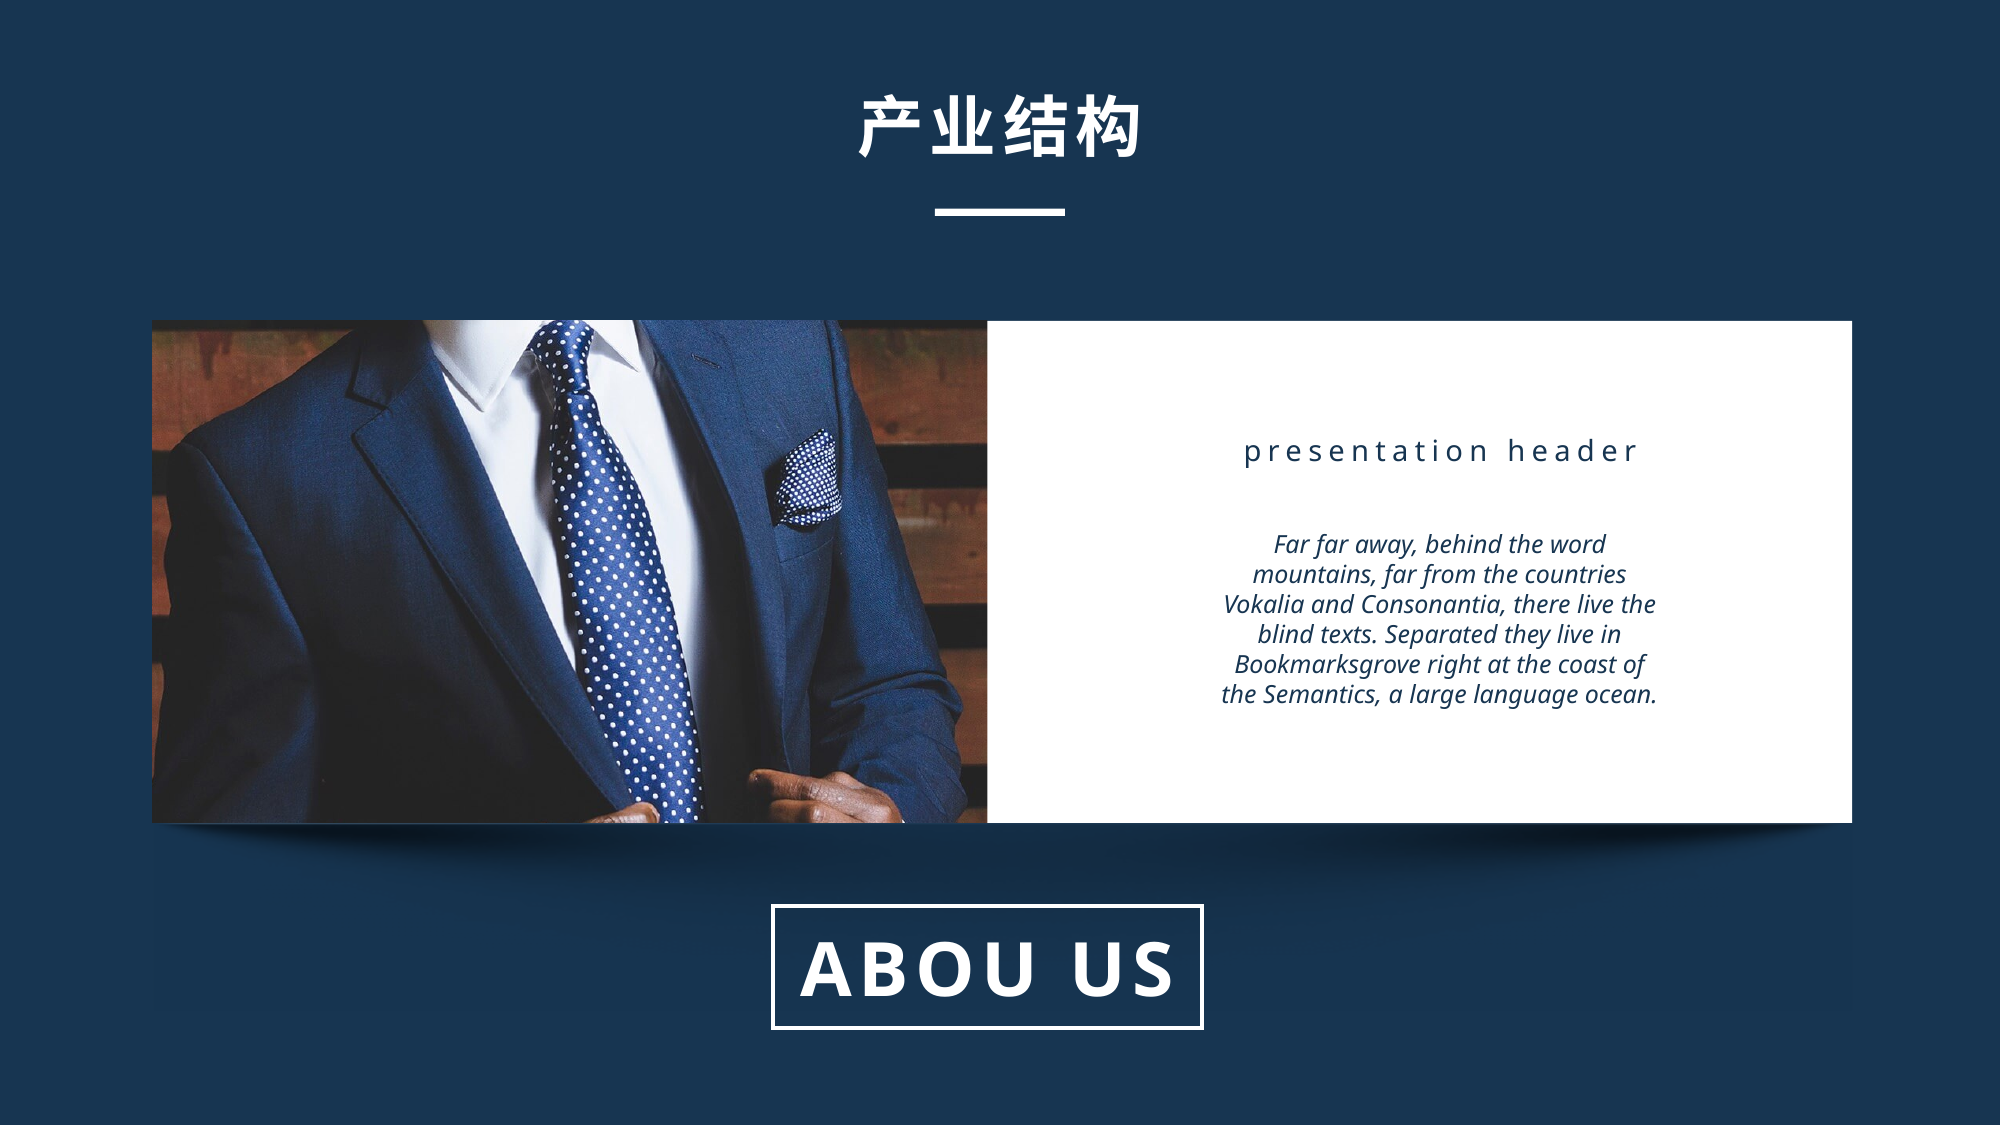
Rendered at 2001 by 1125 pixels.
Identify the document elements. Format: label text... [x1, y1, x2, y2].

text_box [773, 906, 1202, 1029]
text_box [152, 320, 1853, 1011]
picture [151, 320, 988, 823]
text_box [1201, 425, 1679, 719]
text_box 产业结构 [842, 76, 1158, 172]
text_box [934, 207, 1066, 217]
